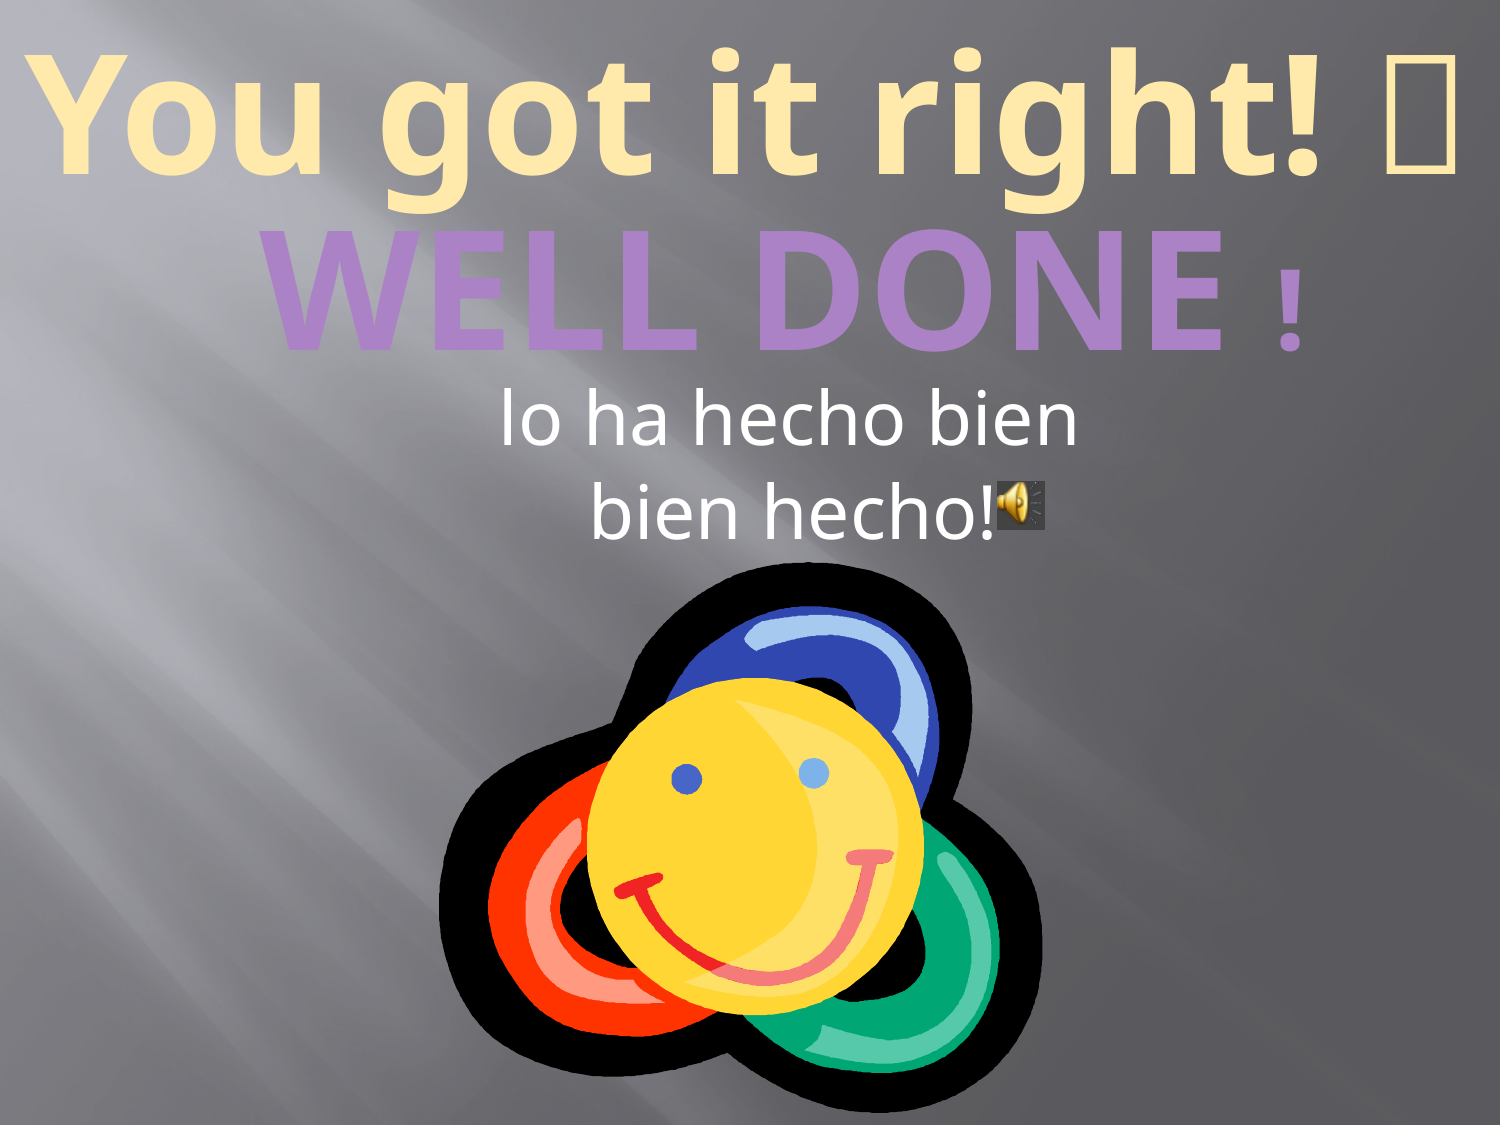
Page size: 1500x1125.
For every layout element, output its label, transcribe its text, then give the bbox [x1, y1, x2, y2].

text_box WELL DONE ! [244, 175, 1322, 391]
text_box You got it right!  [9, 0, 1487, 215]
text_box lo ha hecho bien [484, 363, 1096, 468]
text_box bien hecho! [573, 456, 1013, 549]
picture [995, 480, 1047, 531]
picture [433, 549, 1055, 1125]
